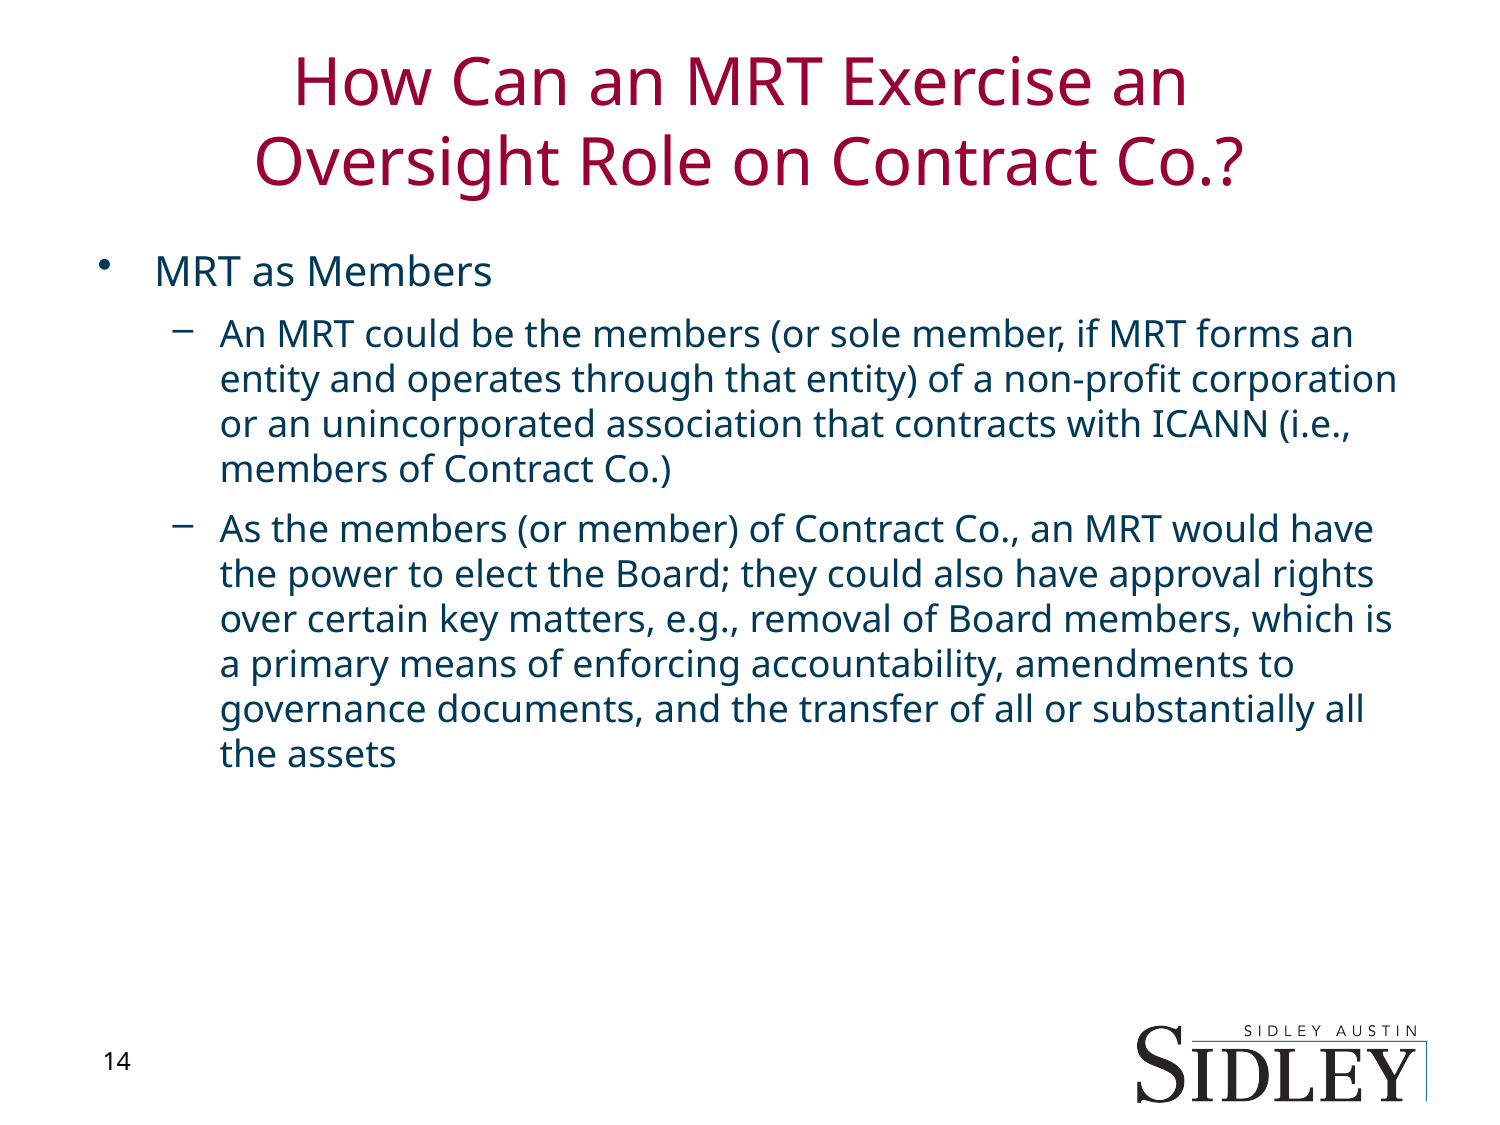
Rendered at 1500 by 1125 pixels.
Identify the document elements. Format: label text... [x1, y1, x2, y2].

picture [1137, 1025, 1427, 1103]
list MRT as Members An MRT could be the members (or sole member, if MRT forms an entity and operates through that entity) of a non-profit corporation or an unincorporated association that contracts with ICANN (i.e., members of Contract Co.) As the members (or member) of Contract Co., an MRT would have the power to elect the Board; they could also have approval rights over certain key matters, e.g., removal of Board members, which is a primary means of enforcing accountability, amendments to governance documents, and the transfer of all or substantially all the assets [82, 237, 1426, 988]
slide_number 14 [87, 1037, 401, 1098]
title How Can an MRT Exercise an Oversight Role on Contract Co.? [82, 24, 1418, 213]
